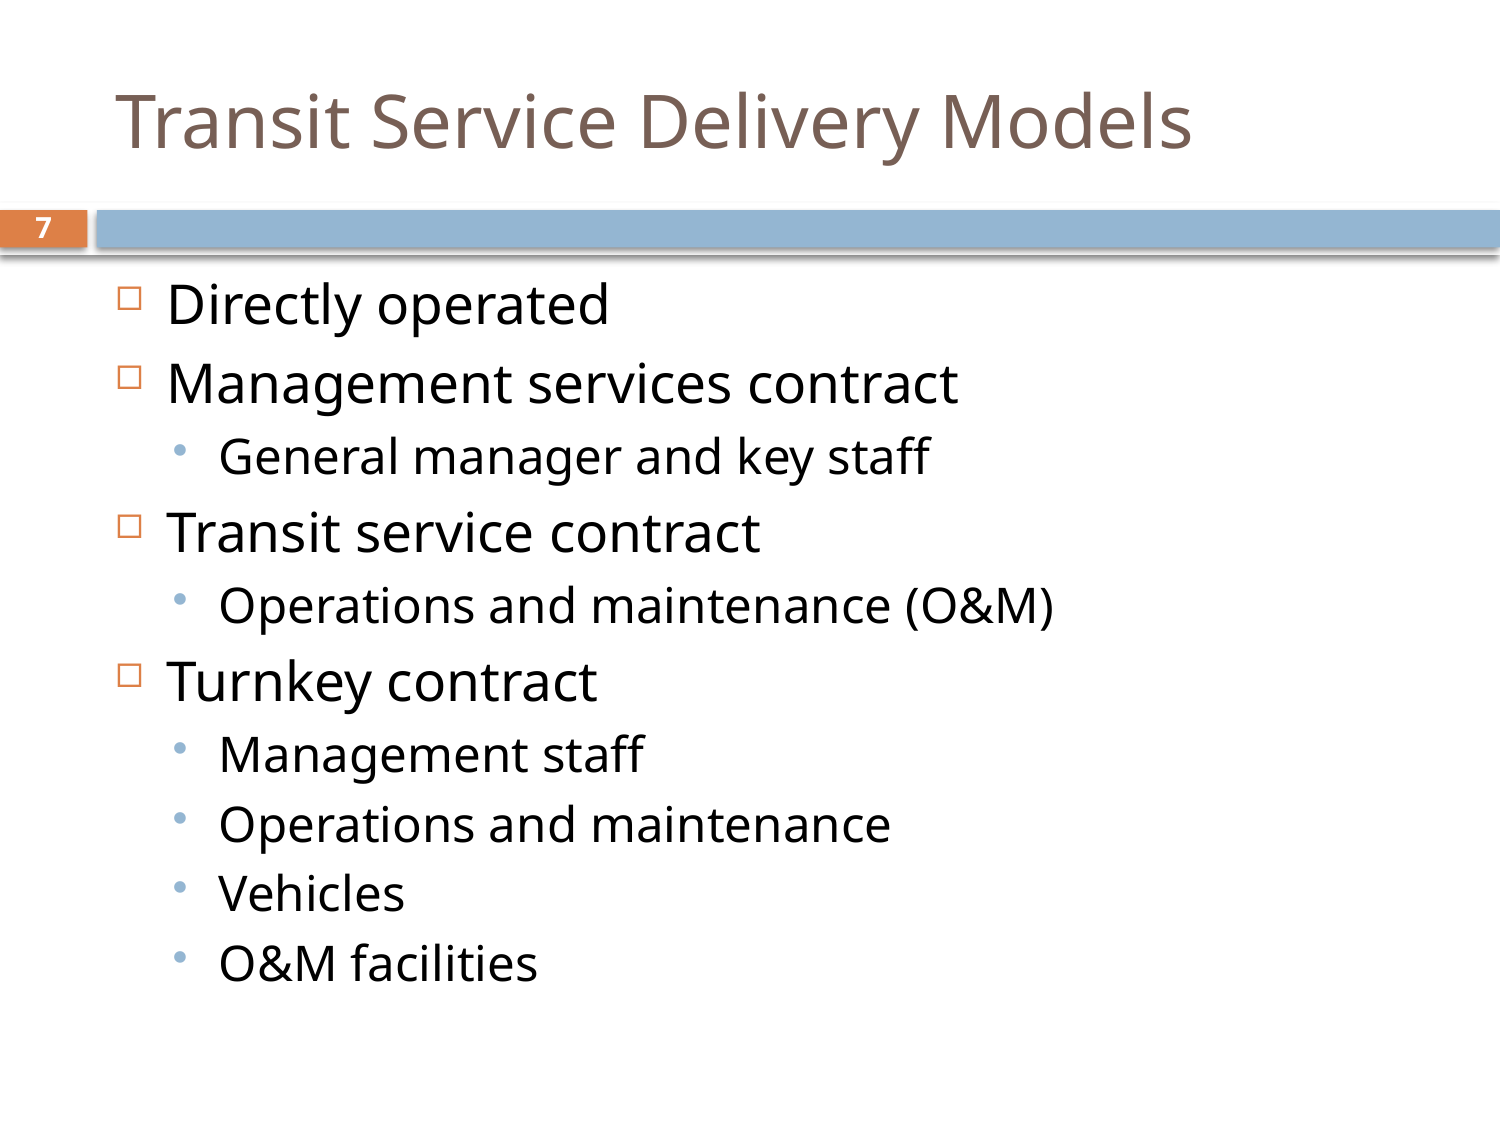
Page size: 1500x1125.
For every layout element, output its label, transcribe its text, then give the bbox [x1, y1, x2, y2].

slide_number 7 [0, 208, 88, 249]
list Directly operated Management services contract General manager and key staff Transit service contract Operations and maintenance (O&M) Turnkey contract Management staff Operations and maintenance Vehicles O&M facilities [100, 262, 1438, 1000]
title Transit Service Delivery Models [100, 37, 1438, 200]
